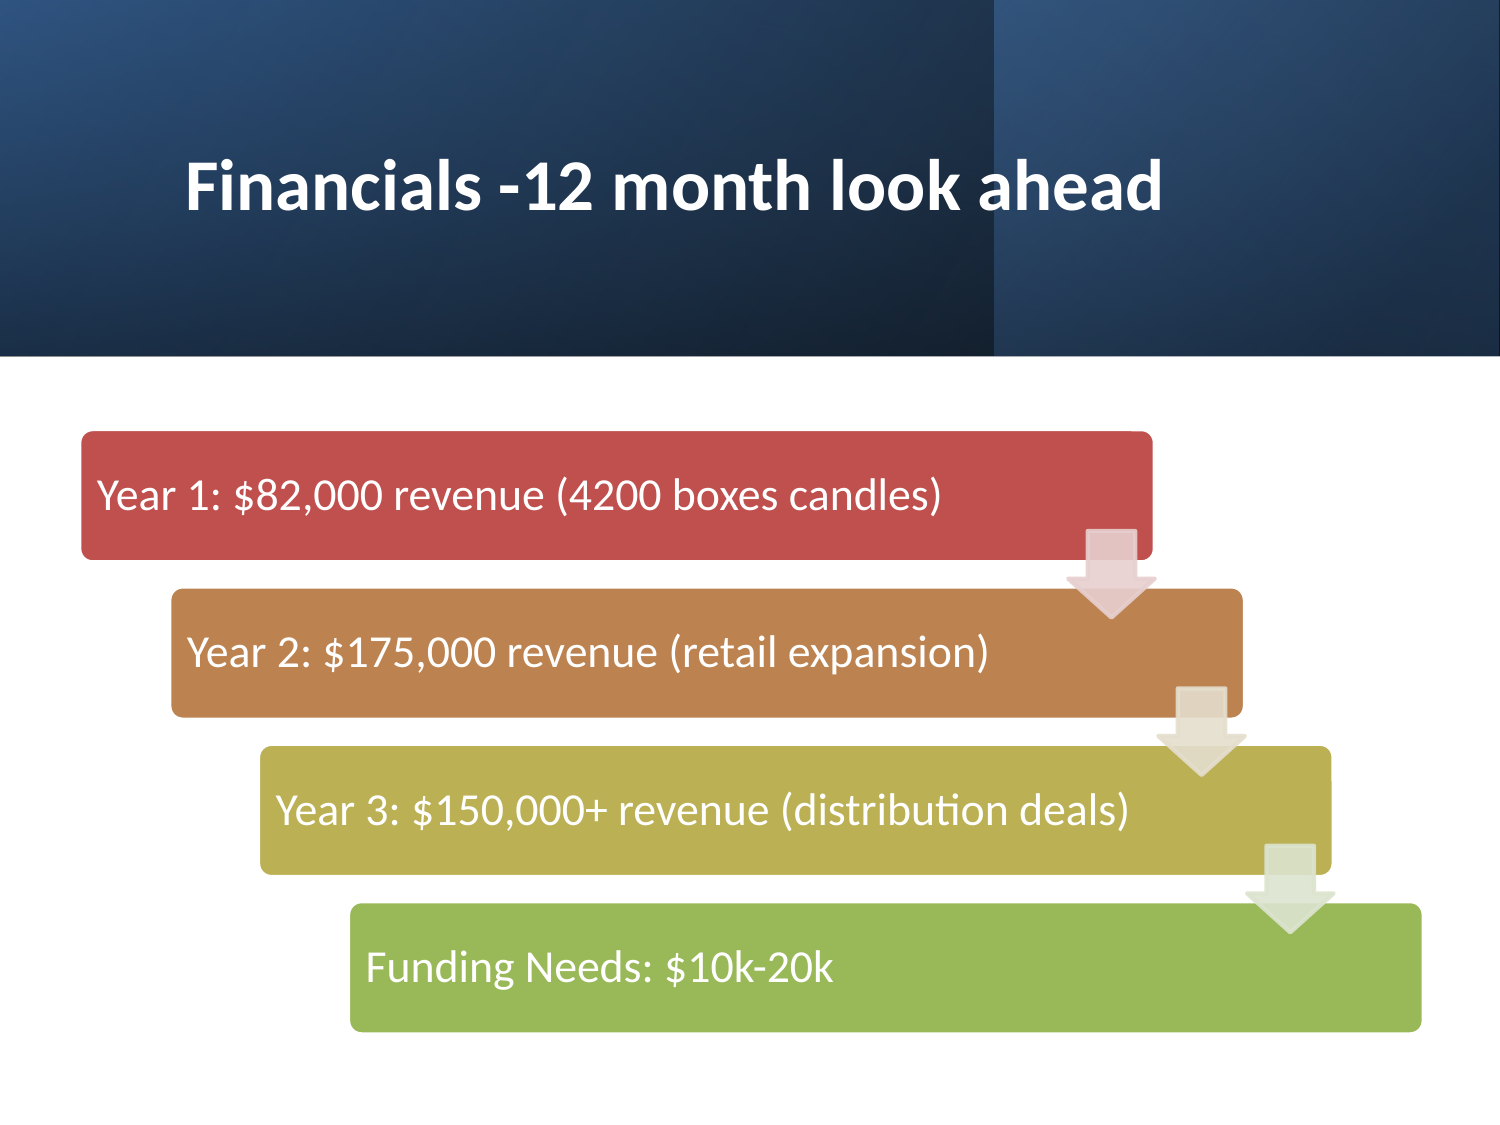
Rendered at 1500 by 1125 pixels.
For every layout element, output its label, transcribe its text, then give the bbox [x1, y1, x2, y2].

text_box [0, 357, 1500, 1125]
text_box [0, 0, 1500, 357]
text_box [78, 428, 1424, 1035]
text_box Financials -12 month look ahead [170, 57, 1366, 316]
